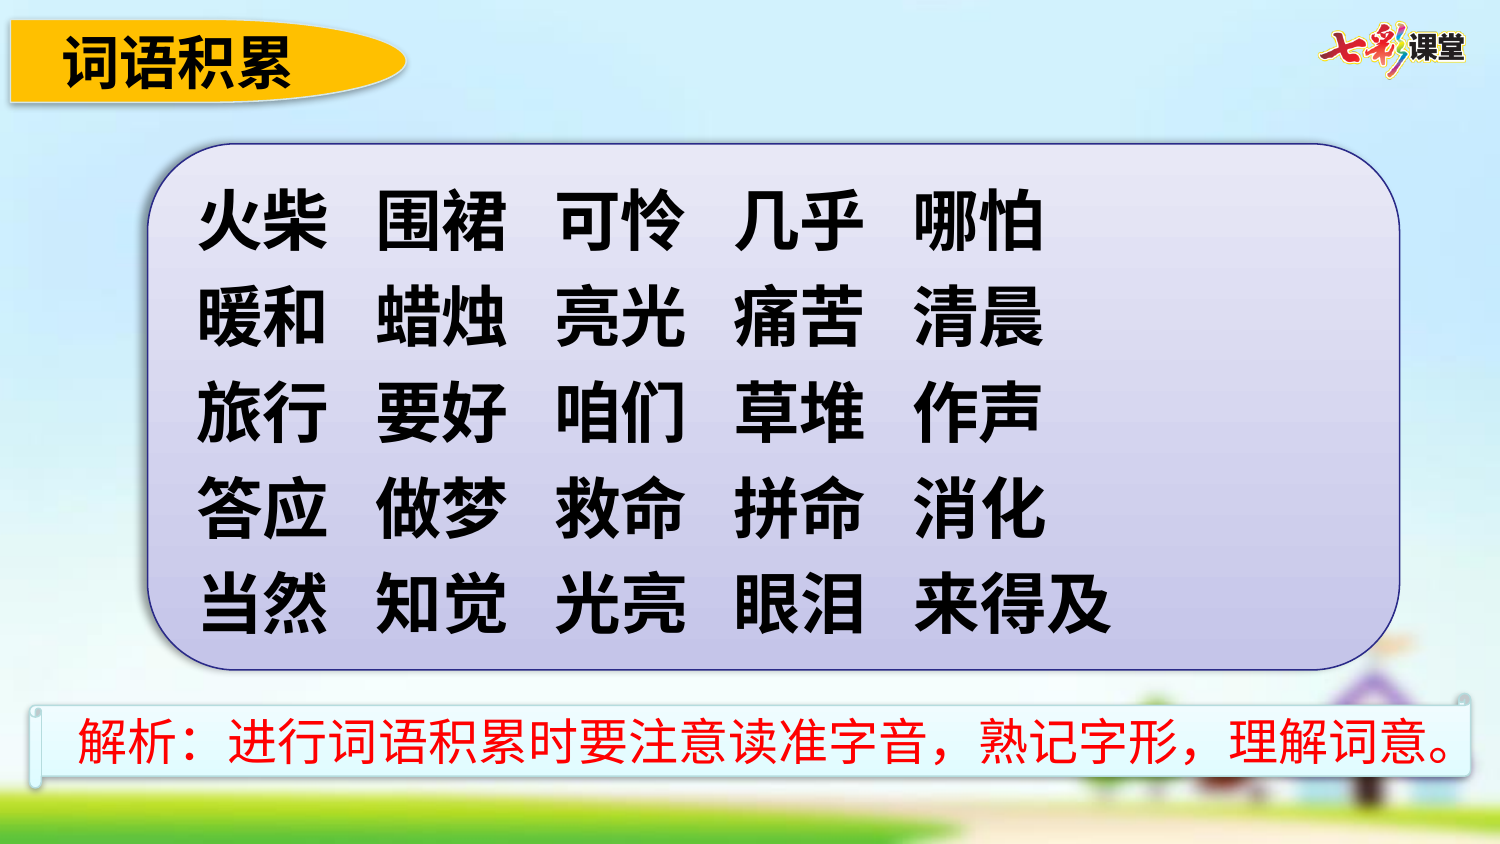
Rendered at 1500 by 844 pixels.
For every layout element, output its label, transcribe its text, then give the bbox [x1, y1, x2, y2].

text_box [146, 161, 1369, 671]
picture [0, 0, 1500, 844]
text_box 解析：进行词语积累时要注意读准字音，熟记字形，理解词意。 [28, 692, 1472, 789]
text_box 火柴 围裙 可怜 几乎 哪怕 暖和 蜡烛 亮光 痛苦 清晨 旅行 要好 咱们 草堆 作声 答应 做梦 救命 拼命 消化 当然 知觉 光亮 眼泪 来得及 [181, 155, 1399, 650]
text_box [0, 19, 407, 104]
text_box [190, 143, 1357, 155]
